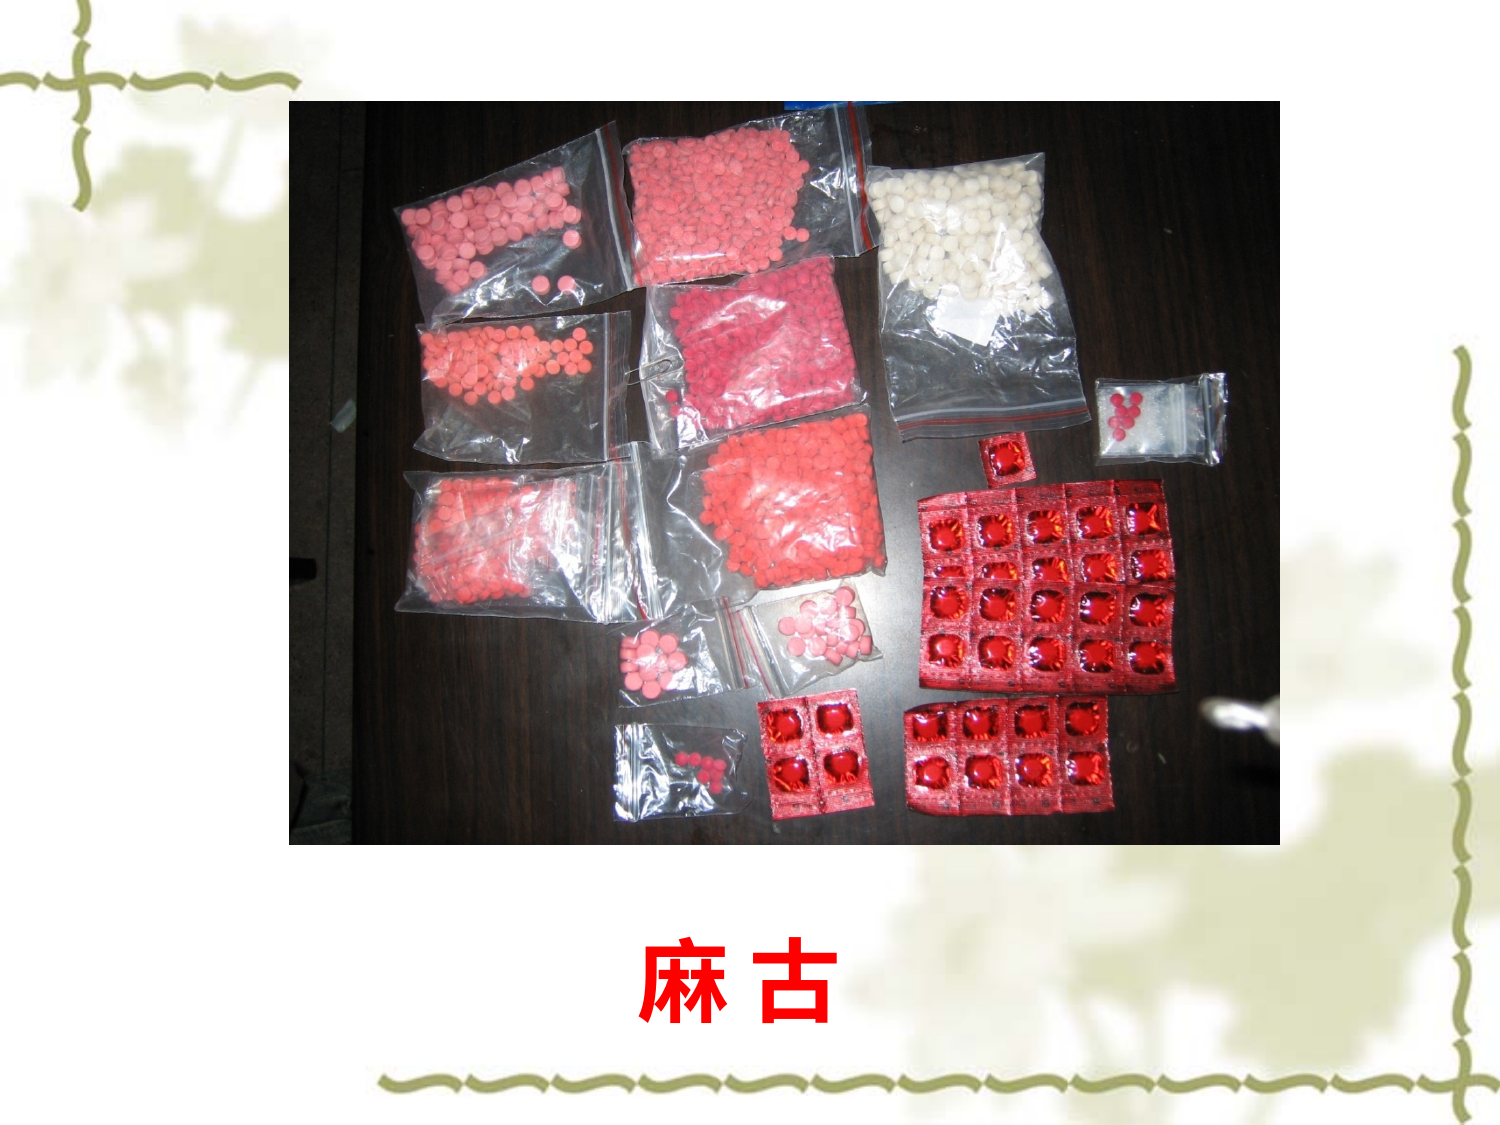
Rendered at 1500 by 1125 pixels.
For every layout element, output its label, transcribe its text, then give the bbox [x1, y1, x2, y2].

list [289, 101, 1280, 845]
picture [0, 0, 1500, 1125]
text_box 麻 古 [622, 916, 857, 1042]
